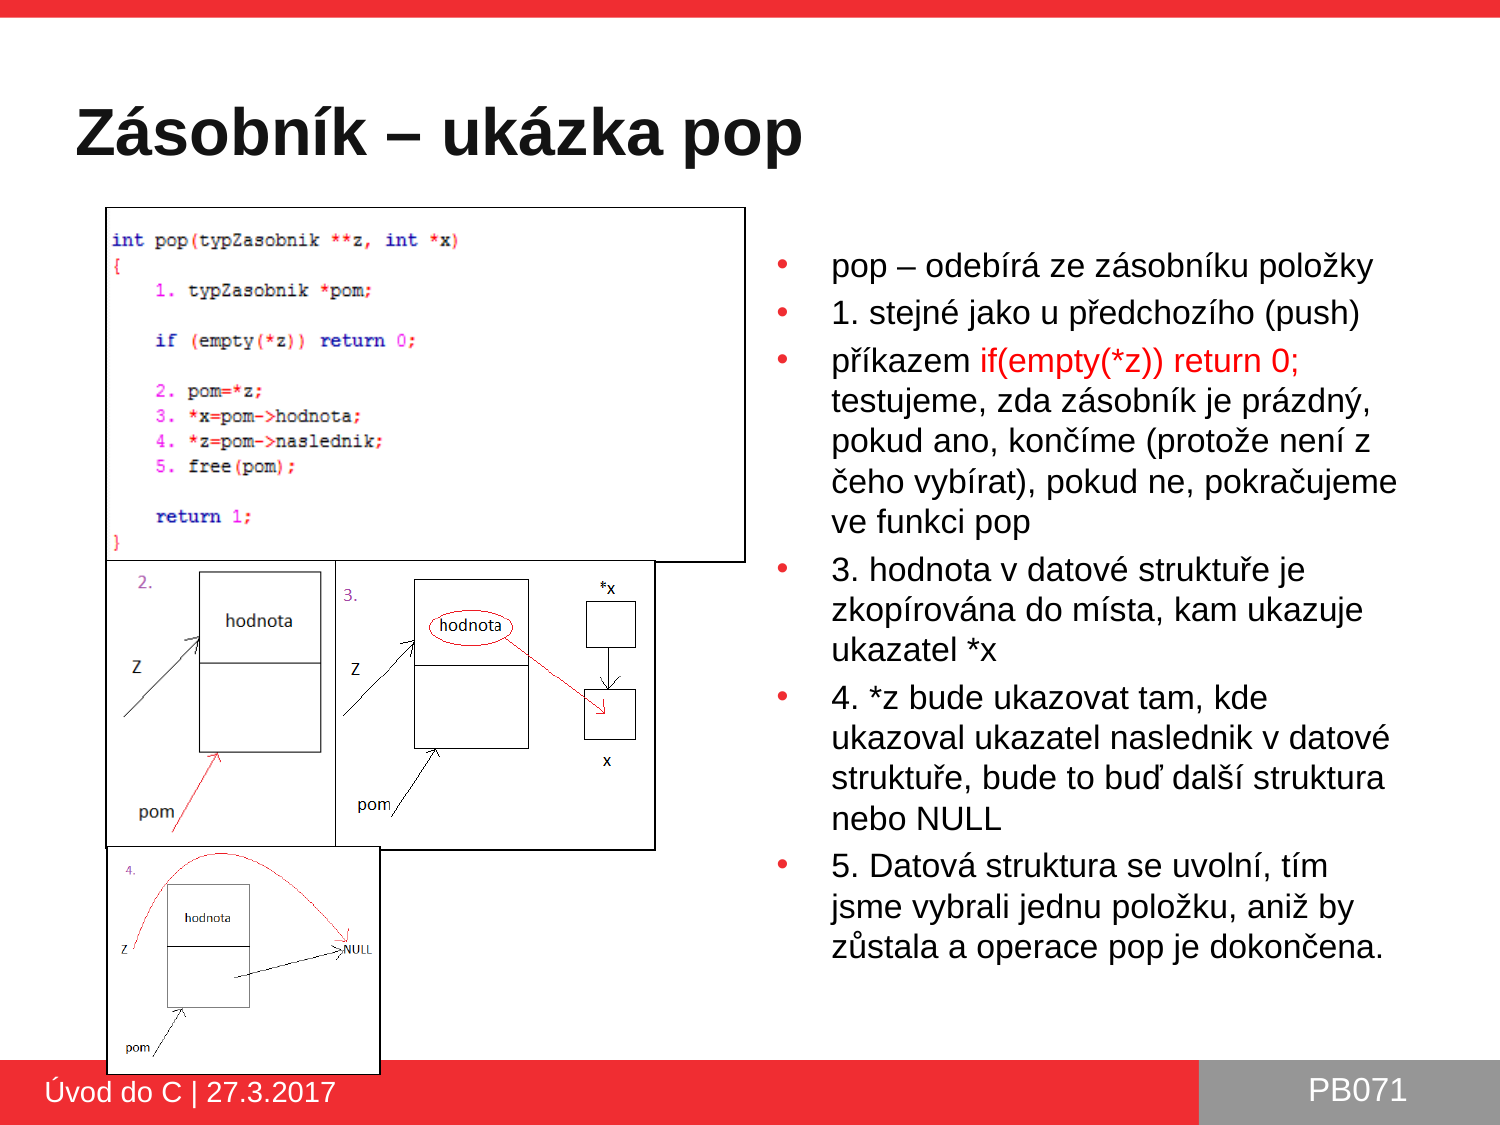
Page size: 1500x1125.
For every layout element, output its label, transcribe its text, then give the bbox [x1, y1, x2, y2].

title Zásobník – ukázka pop [75, 45, 1471, 208]
picture [106, 207, 745, 1075]
footer Úvod do C | 27.3.2017 [29, 1065, 1199, 1125]
list pop – odebírá ze zásobníku položky 1. stejné jako u předchozího (push) příkazem if(empty(*z)) return 0; testujeme, zda zásobník je prázdný, pokud ano, končíme (protože není z čeho vybírat), pokud ne, pokračujeme ve funkci pop 3. hodnota v datové struktuře je zkopírována do místa, kam ukazuje ukazatel *x 4. *z bude ukazovat tam, kde ukazoval ukazatel naslednik v datové struktuře, bude to buď další struktura nebo NULL 5. Datová struktura se uvolní, tím jsme vybrali jednu položku, aniž by zůstala a operace pop je dokončena. [761, 236, 1425, 979]
